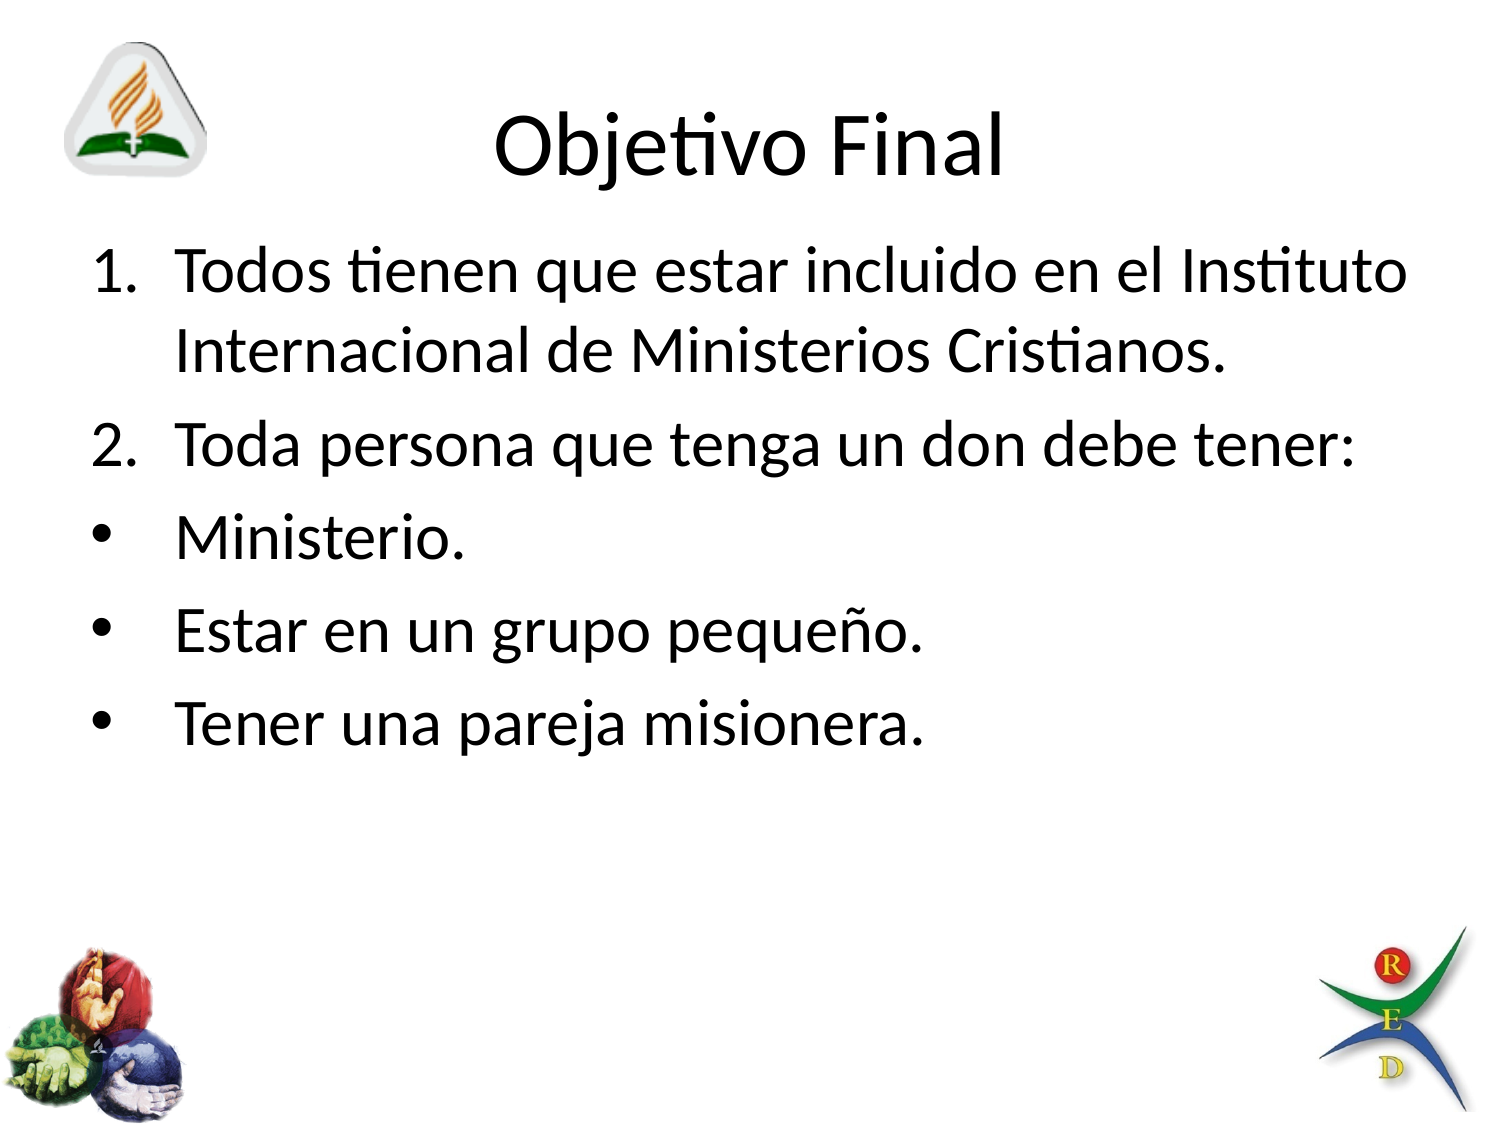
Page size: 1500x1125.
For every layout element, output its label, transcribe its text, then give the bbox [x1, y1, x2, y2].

title Objetivo Final [75, 45, 1425, 218]
picture [1298, 925, 1489, 1112]
picture [0, 942, 187, 1125]
list Todos tienen que estar incluido en el Instituto Internacional de Ministerios Cristianos. Toda persona que tenga un don debe tener: Ministerio. Estar en un grupo pequeño. Tener una pareja misionera. [75, 218, 1425, 961]
picture [64, 42, 207, 187]
